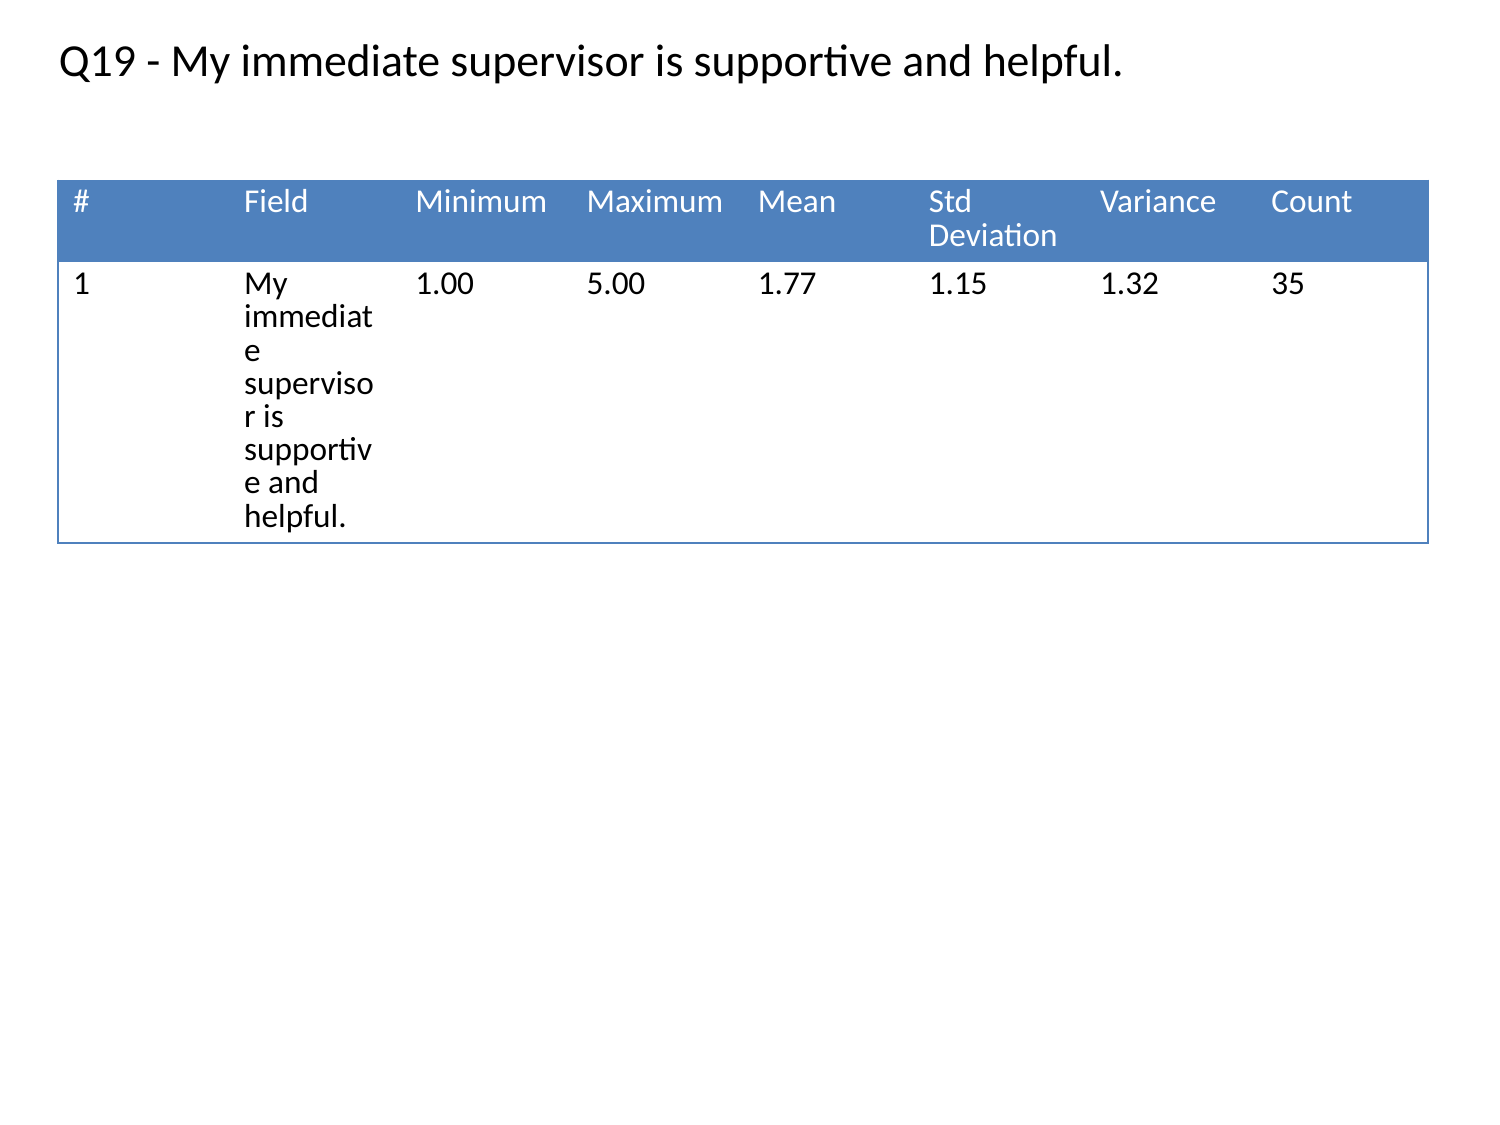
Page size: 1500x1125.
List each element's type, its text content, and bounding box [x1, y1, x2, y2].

table_cell 1.32 [1085, 262, 1256, 542]
table_cell 5.00 [572, 262, 743, 542]
table_header Variance [1085, 181, 1256, 262]
table_cell My immediate supervisor is supportive and helpful. [229, 262, 400, 542]
table_header Maximum [572, 181, 743, 262]
table_header Field [229, 181, 400, 262]
table_cell 1.15 [914, 262, 1085, 542]
table_header Minimum [400, 181, 572, 262]
table_cell 1.00 [400, 262, 572, 542]
text_box Q19 - My immediate supervisor is supportive and helpful. [44, 22, 1395, 84]
table_cell 1.77 [743, 262, 914, 542]
table_header Std Deviation [914, 181, 1085, 262]
table_header Mean [743, 181, 914, 262]
table_cell 35 [1256, 262, 1427, 542]
table_cell 1 [59, 262, 229, 542]
table_header # [59, 181, 229, 262]
table_header Count [1256, 181, 1427, 262]
